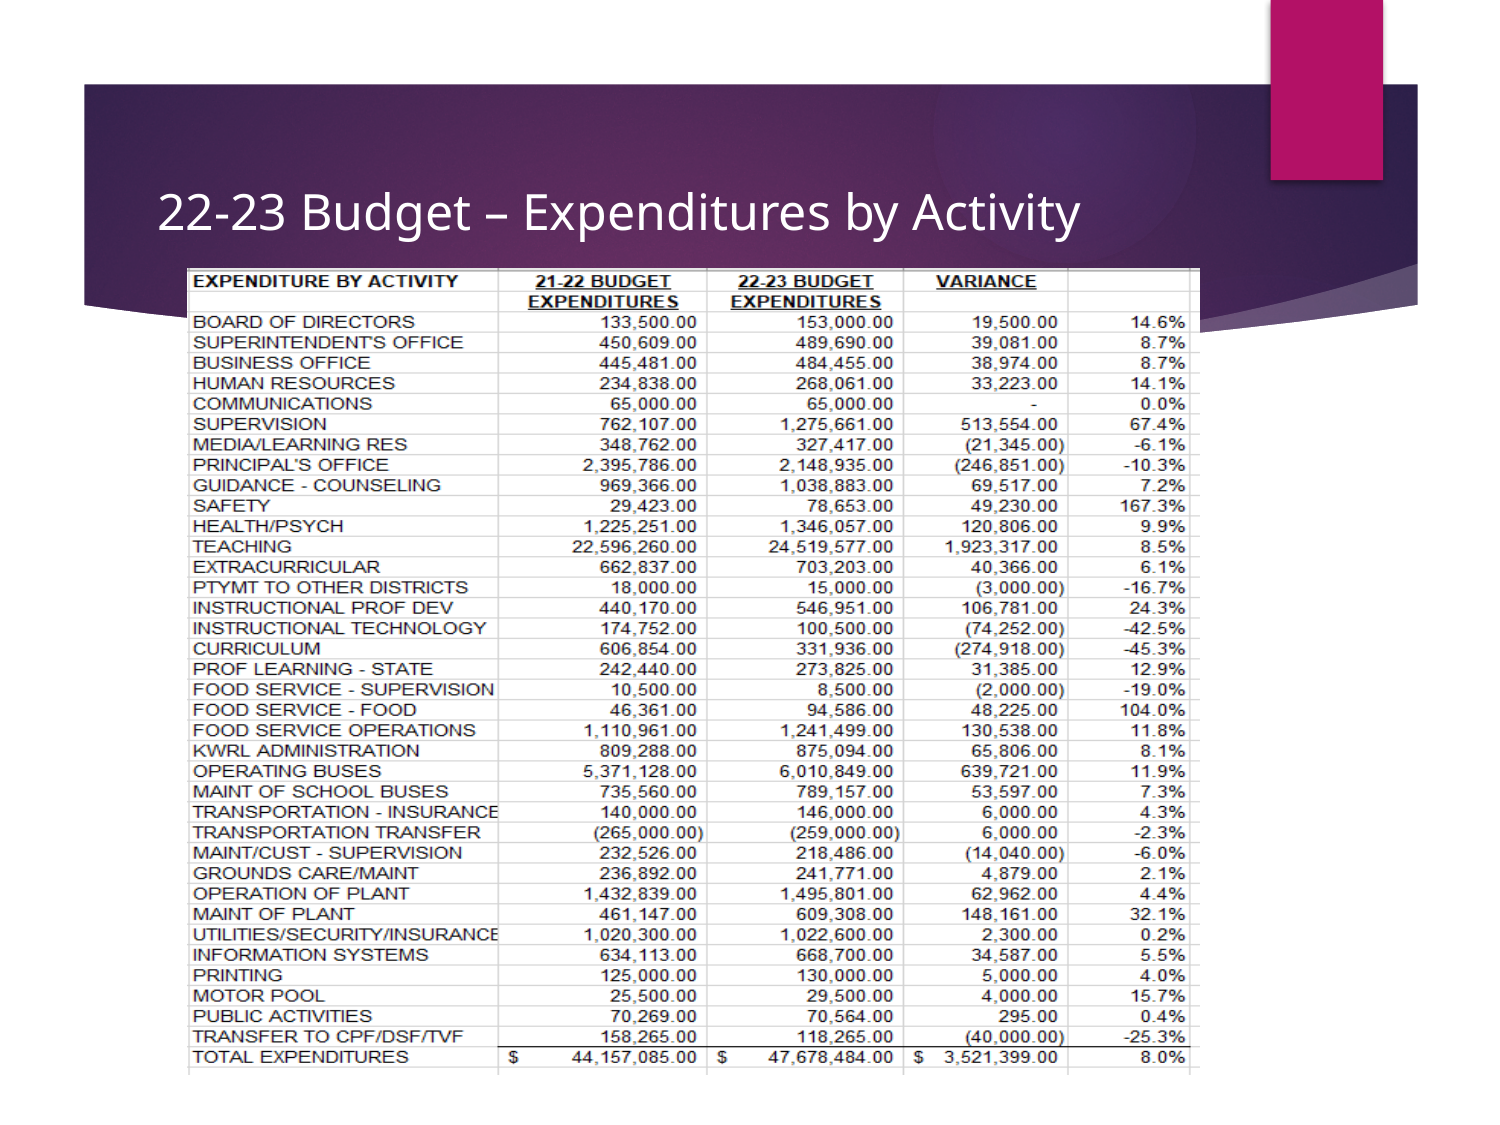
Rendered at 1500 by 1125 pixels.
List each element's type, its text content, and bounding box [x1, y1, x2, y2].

title 22-23 Budget – Expenditures by Activity [142, 152, 1183, 269]
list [187, 268, 1201, 1076]
